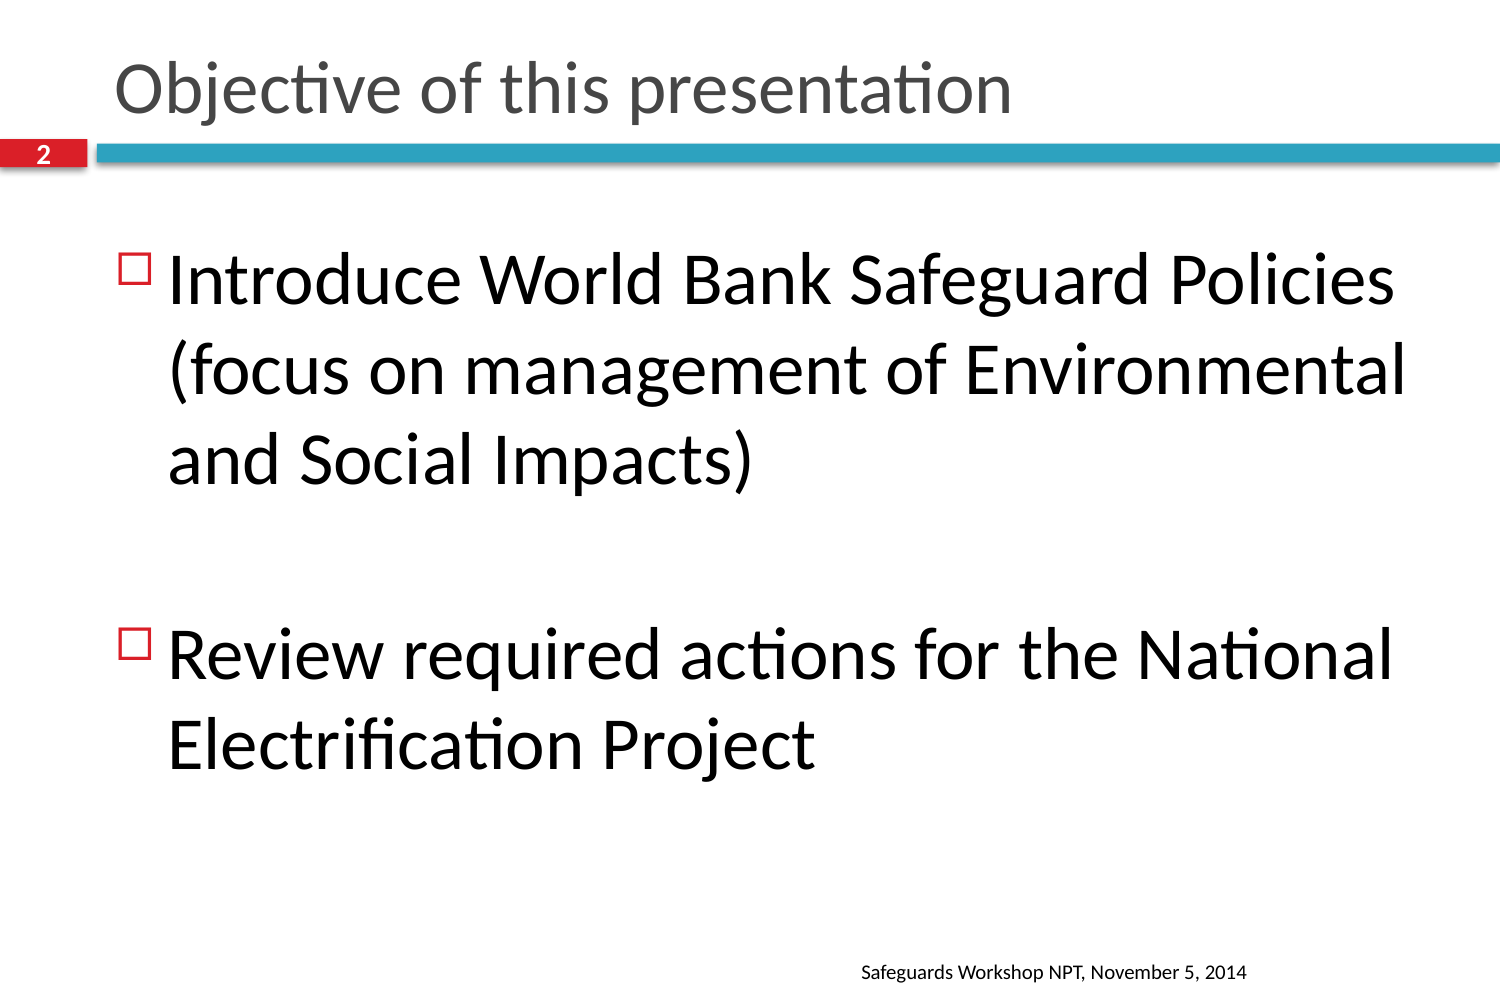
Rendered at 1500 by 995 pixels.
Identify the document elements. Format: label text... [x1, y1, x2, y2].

list Introduce World Bank Safeguard Policies (focus on management of Environmental and Social Impacts) Review required actions for the National Electrification Project [99, 222, 1438, 930]
title Objective of this presentation [99, 47, 1500, 136]
slide_number 2 [0, 139, 88, 166]
